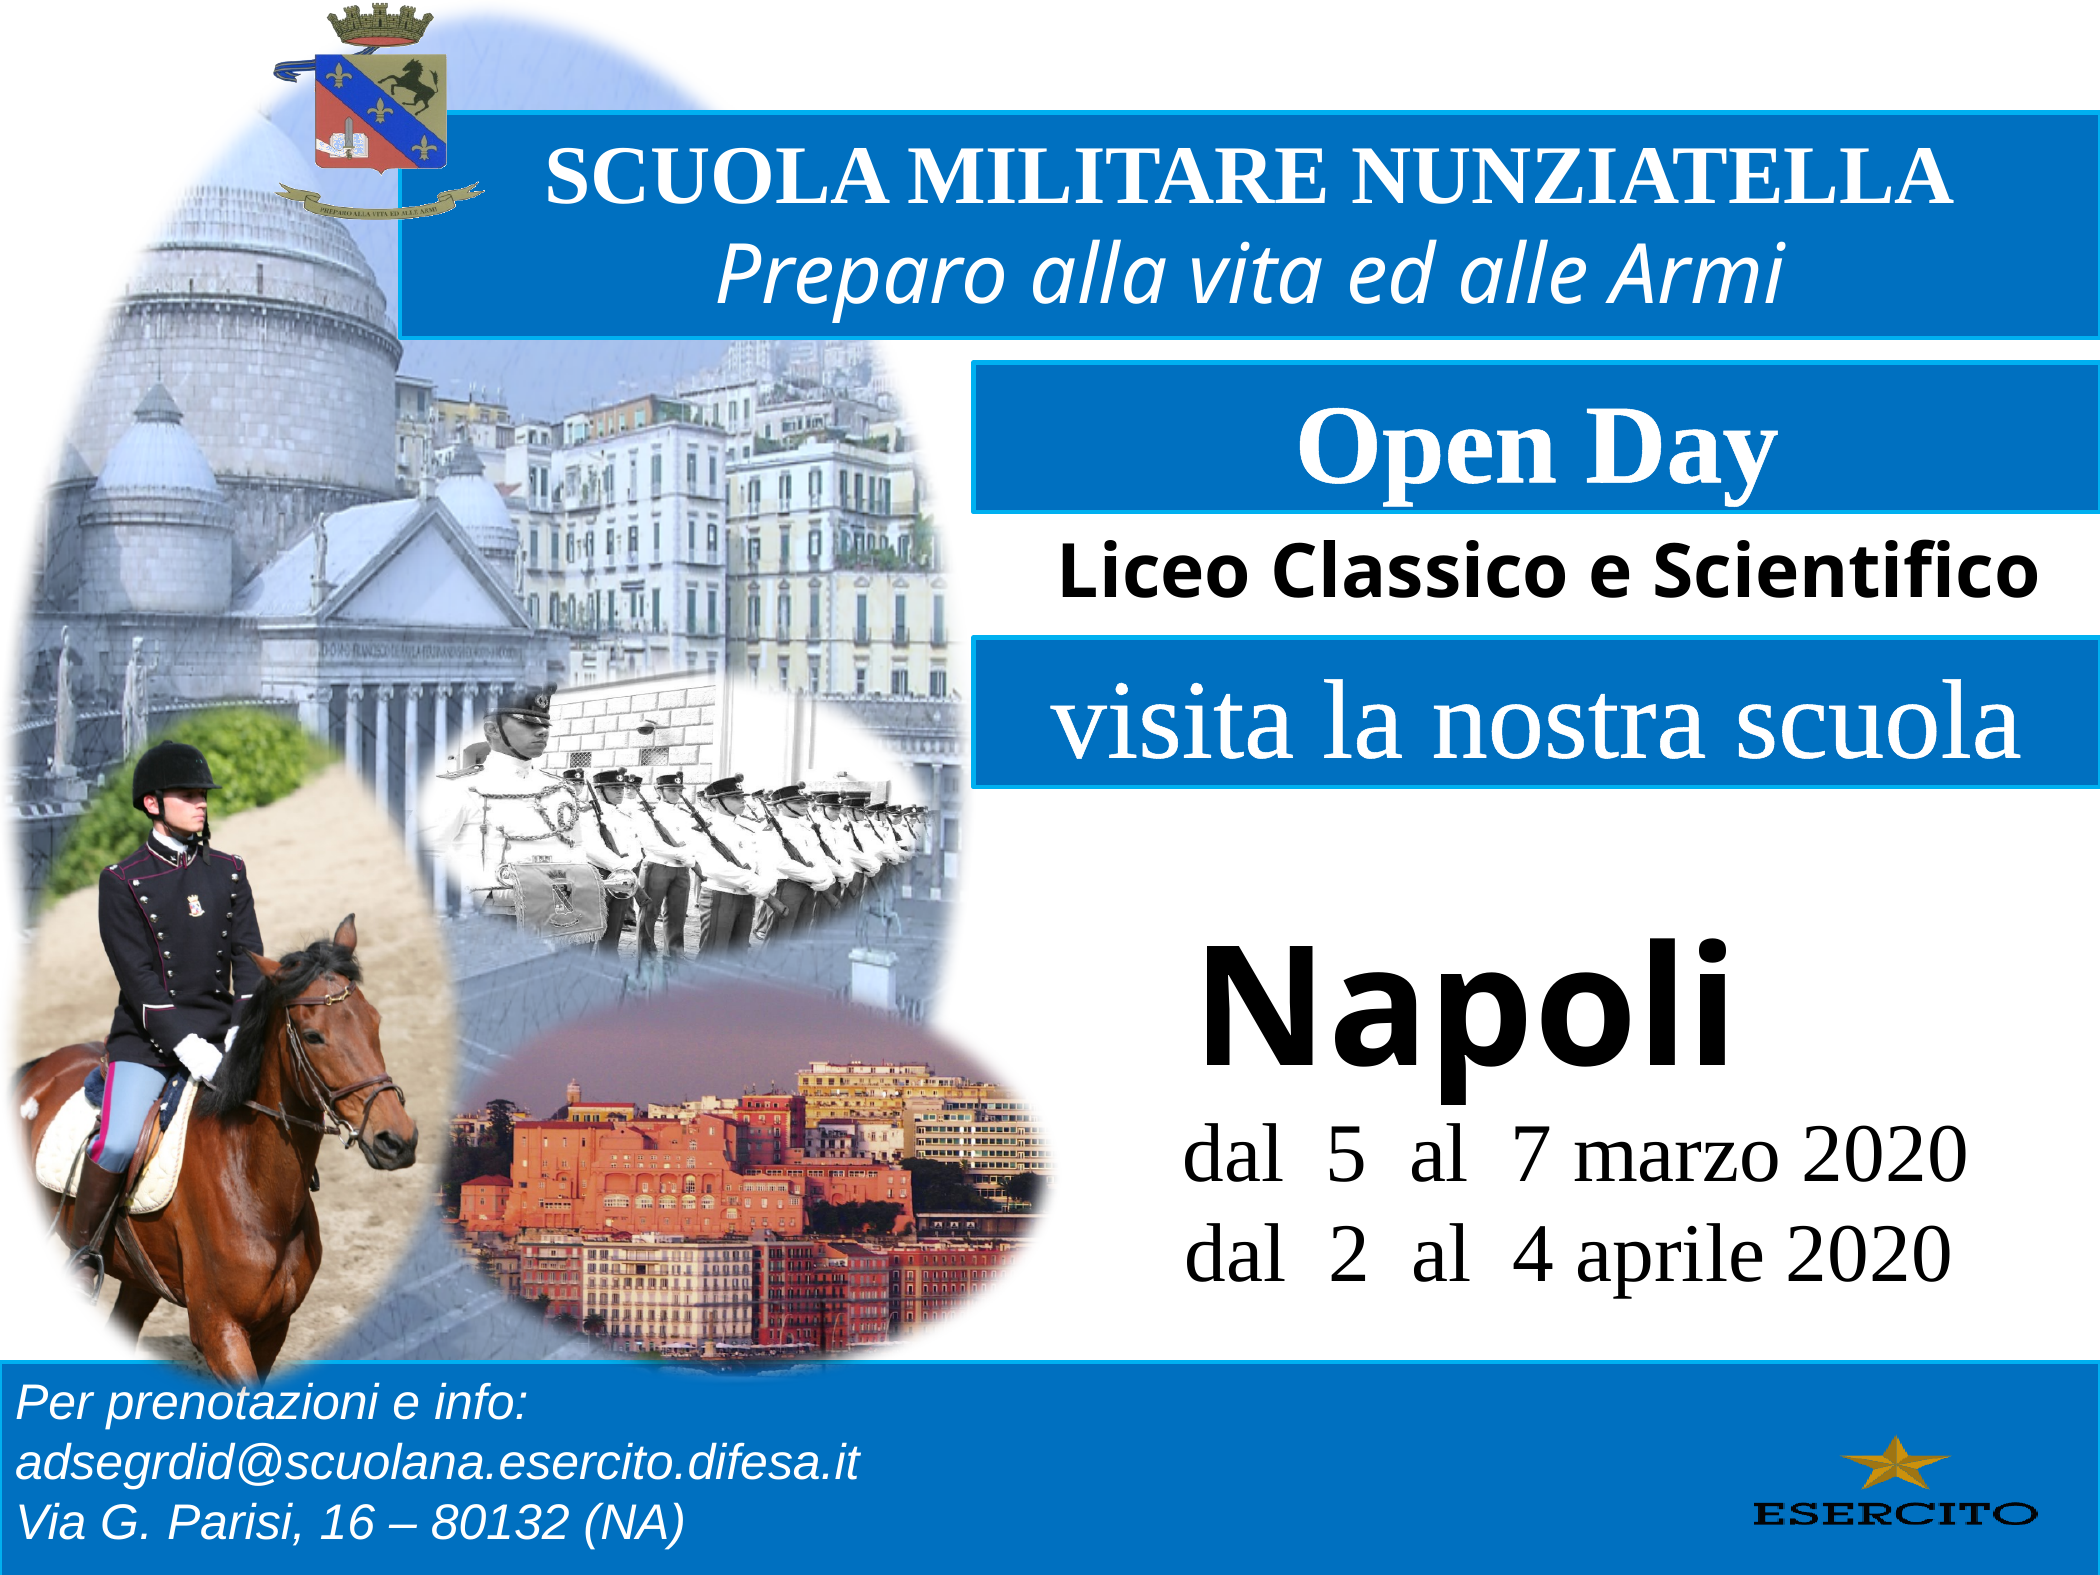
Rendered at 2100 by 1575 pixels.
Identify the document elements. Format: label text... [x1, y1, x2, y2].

text_box Open Day [979, 360, 2100, 514]
text_box Liceo Classico e Scientifico [1025, 514, 2100, 623]
text_box Napoli dal 5 al 7 marzo 2020 e dal 2 al 4 aprile 2020 [979, 888, 2075, 1309]
text_box SCUOLA MILITARE NUNZIATELLA Preparo alla vita ed alle Armi [979, 110, 2100, 340]
picture [1753, 1434, 2038, 1526]
text_box visita la nostra scuola [979, 635, 2100, 789]
picture [0, 0, 1063, 1543]
text_box Per prenotazioni e info: adsegrdid@scuolana.esercito.difesa.it Via G. Parisi, 16 – 80132 (NA) [0, 1360, 2100, 1575]
